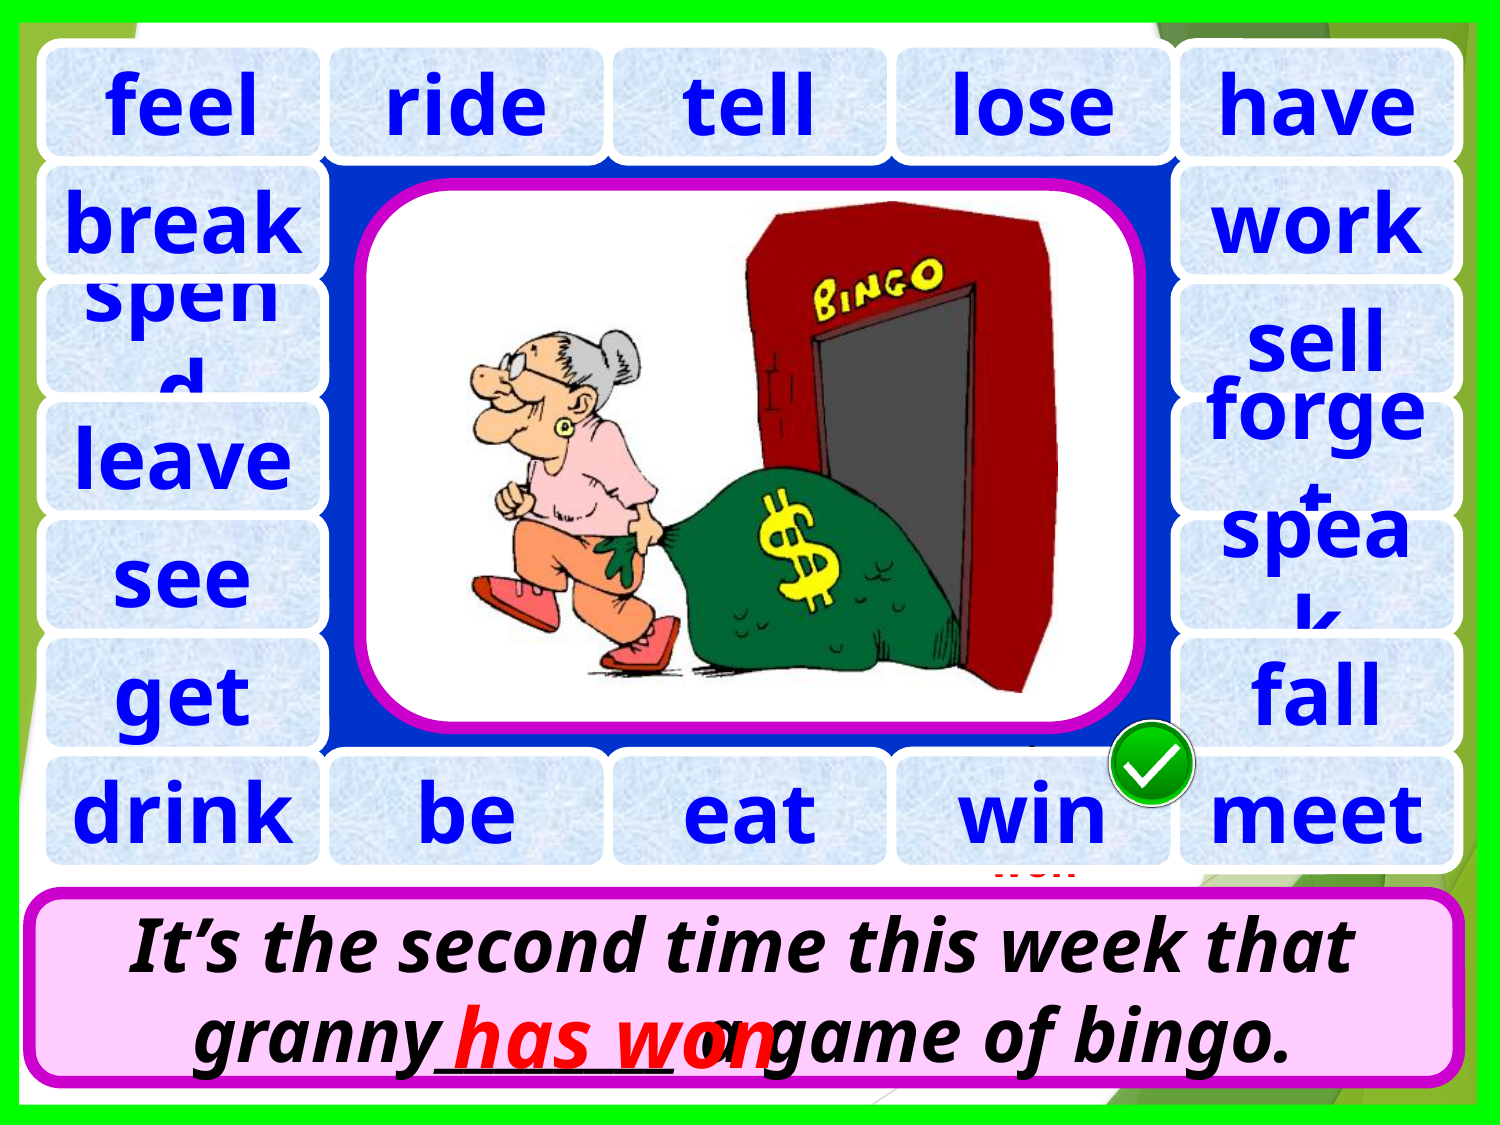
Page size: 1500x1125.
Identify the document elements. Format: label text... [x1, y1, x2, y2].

text_box break [39, 161, 327, 281]
picture [1103, 715, 1200, 811]
text_box sell [1173, 277, 1461, 397]
text_box leave [39, 395, 327, 515]
text_box meet [1175, 752, 1461, 872]
text_box see [39, 513, 327, 633]
text_box speak [1173, 514, 1461, 634]
text_box win [890, 750, 1177, 872]
text_box drink [39, 750, 324, 872]
text_box ride [325, 41, 610, 163]
text_box be [323, 750, 610, 872]
picture [465, 201, 1058, 693]
text_box have [1175, 41, 1461, 161]
text_box work [1173, 159, 1461, 279]
text_box tell [608, 41, 892, 163]
text_box lose [890, 41, 1177, 163]
text_box spend [39, 279, 327, 397]
text_box get [39, 631, 327, 751]
text_box [358, 182, 1142, 730]
text_box forget [1173, 395, 1461, 515]
text_box has won [395, 977, 833, 1093]
text_box eat [608, 750, 892, 872]
text_box feel [39, 41, 327, 163]
text_box [314, 151, 1186, 762]
text_box fall [1173, 631, 1461, 754]
text_box [0, 0, 1500, 1125]
text_box It’s the second time this week that granny________ a game of bingo. [27, 891, 1461, 1085]
